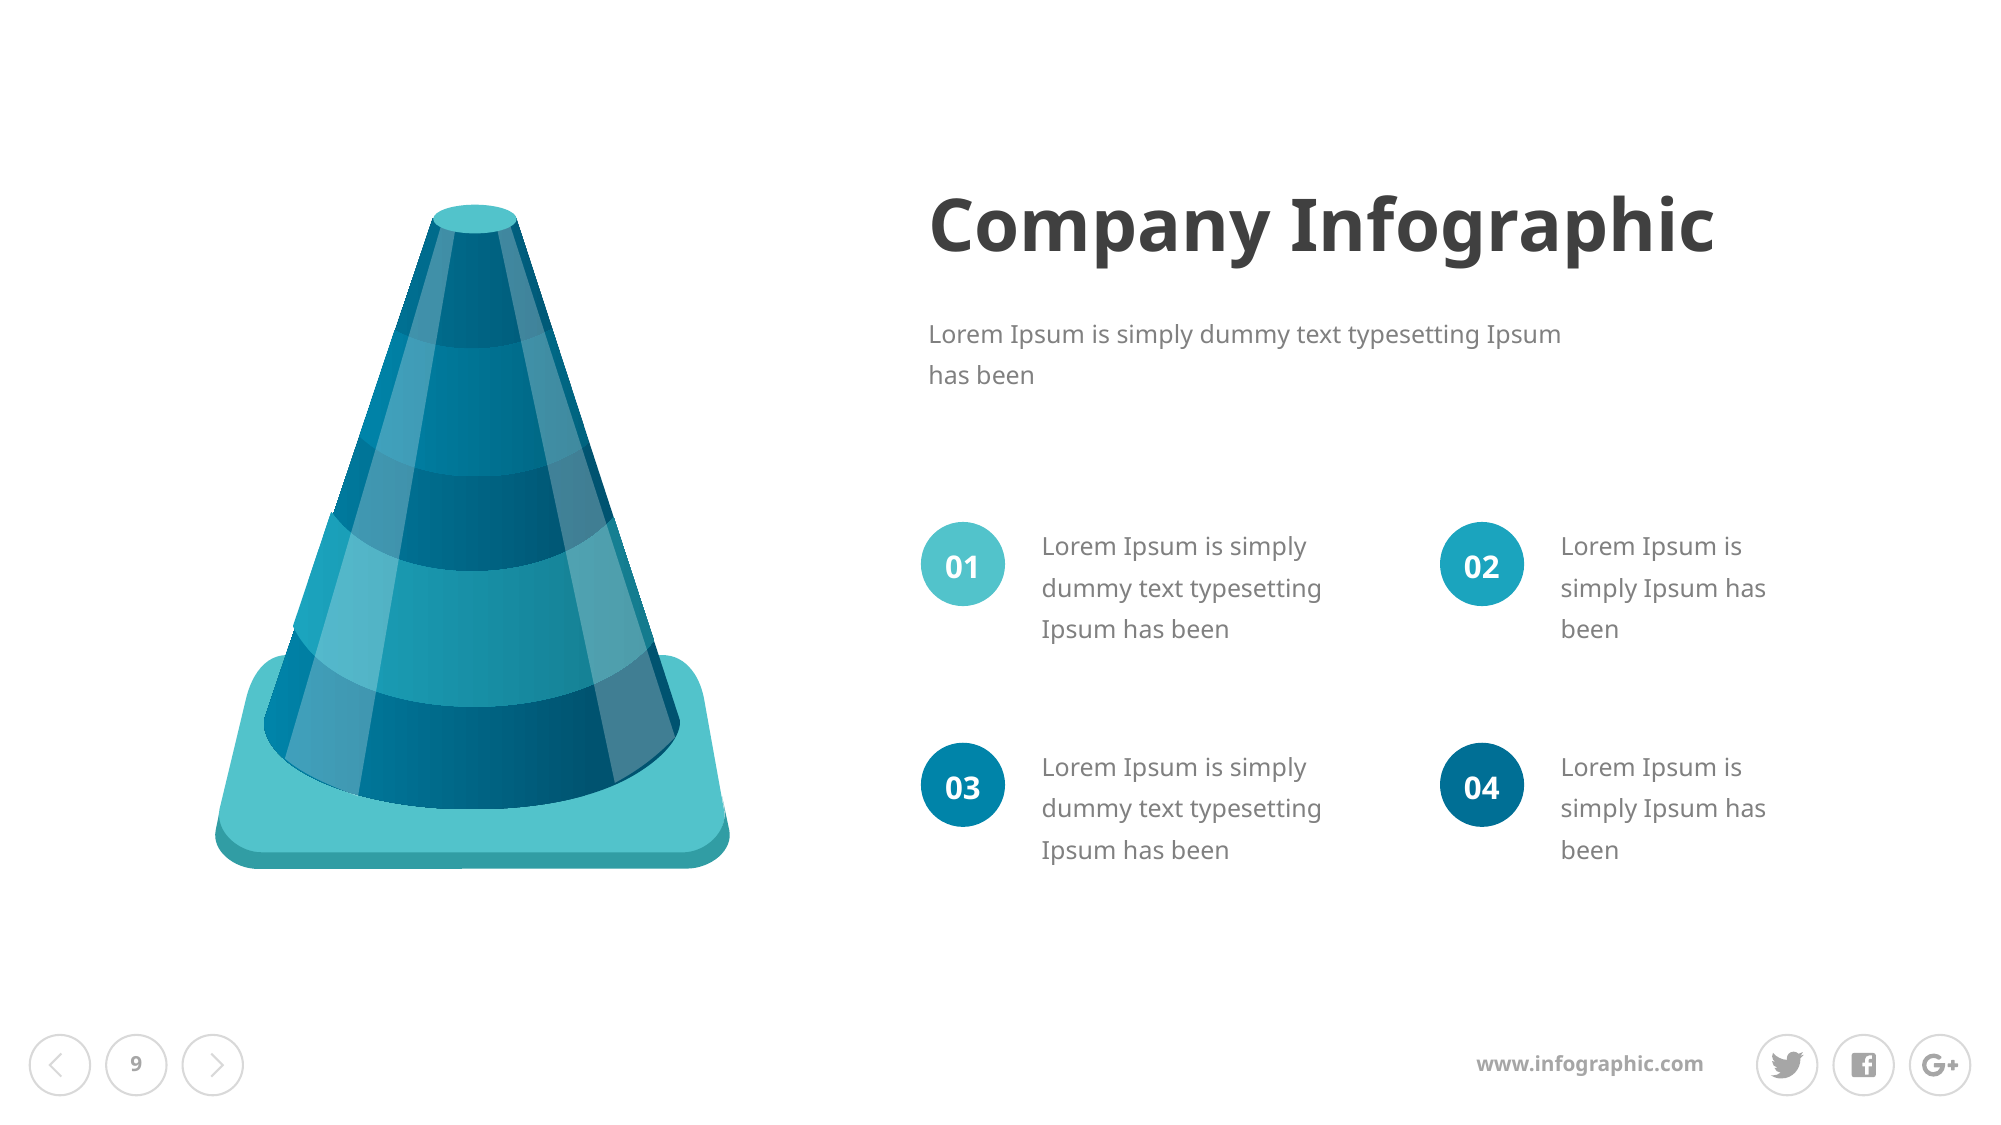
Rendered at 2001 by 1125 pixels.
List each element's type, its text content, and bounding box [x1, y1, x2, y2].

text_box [913, 732, 1785, 869]
text_box Lorem Ipsum is simply dummy text typesetting Ipsum has been [913, 299, 1614, 398]
slide_number 9 [90, 1034, 183, 1095]
footer www.infographic.com [1044, 1043, 1720, 1087]
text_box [913, 511, 1785, 649]
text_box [215, 204, 730, 869]
text_box Company Infographic [913, 171, 1785, 274]
